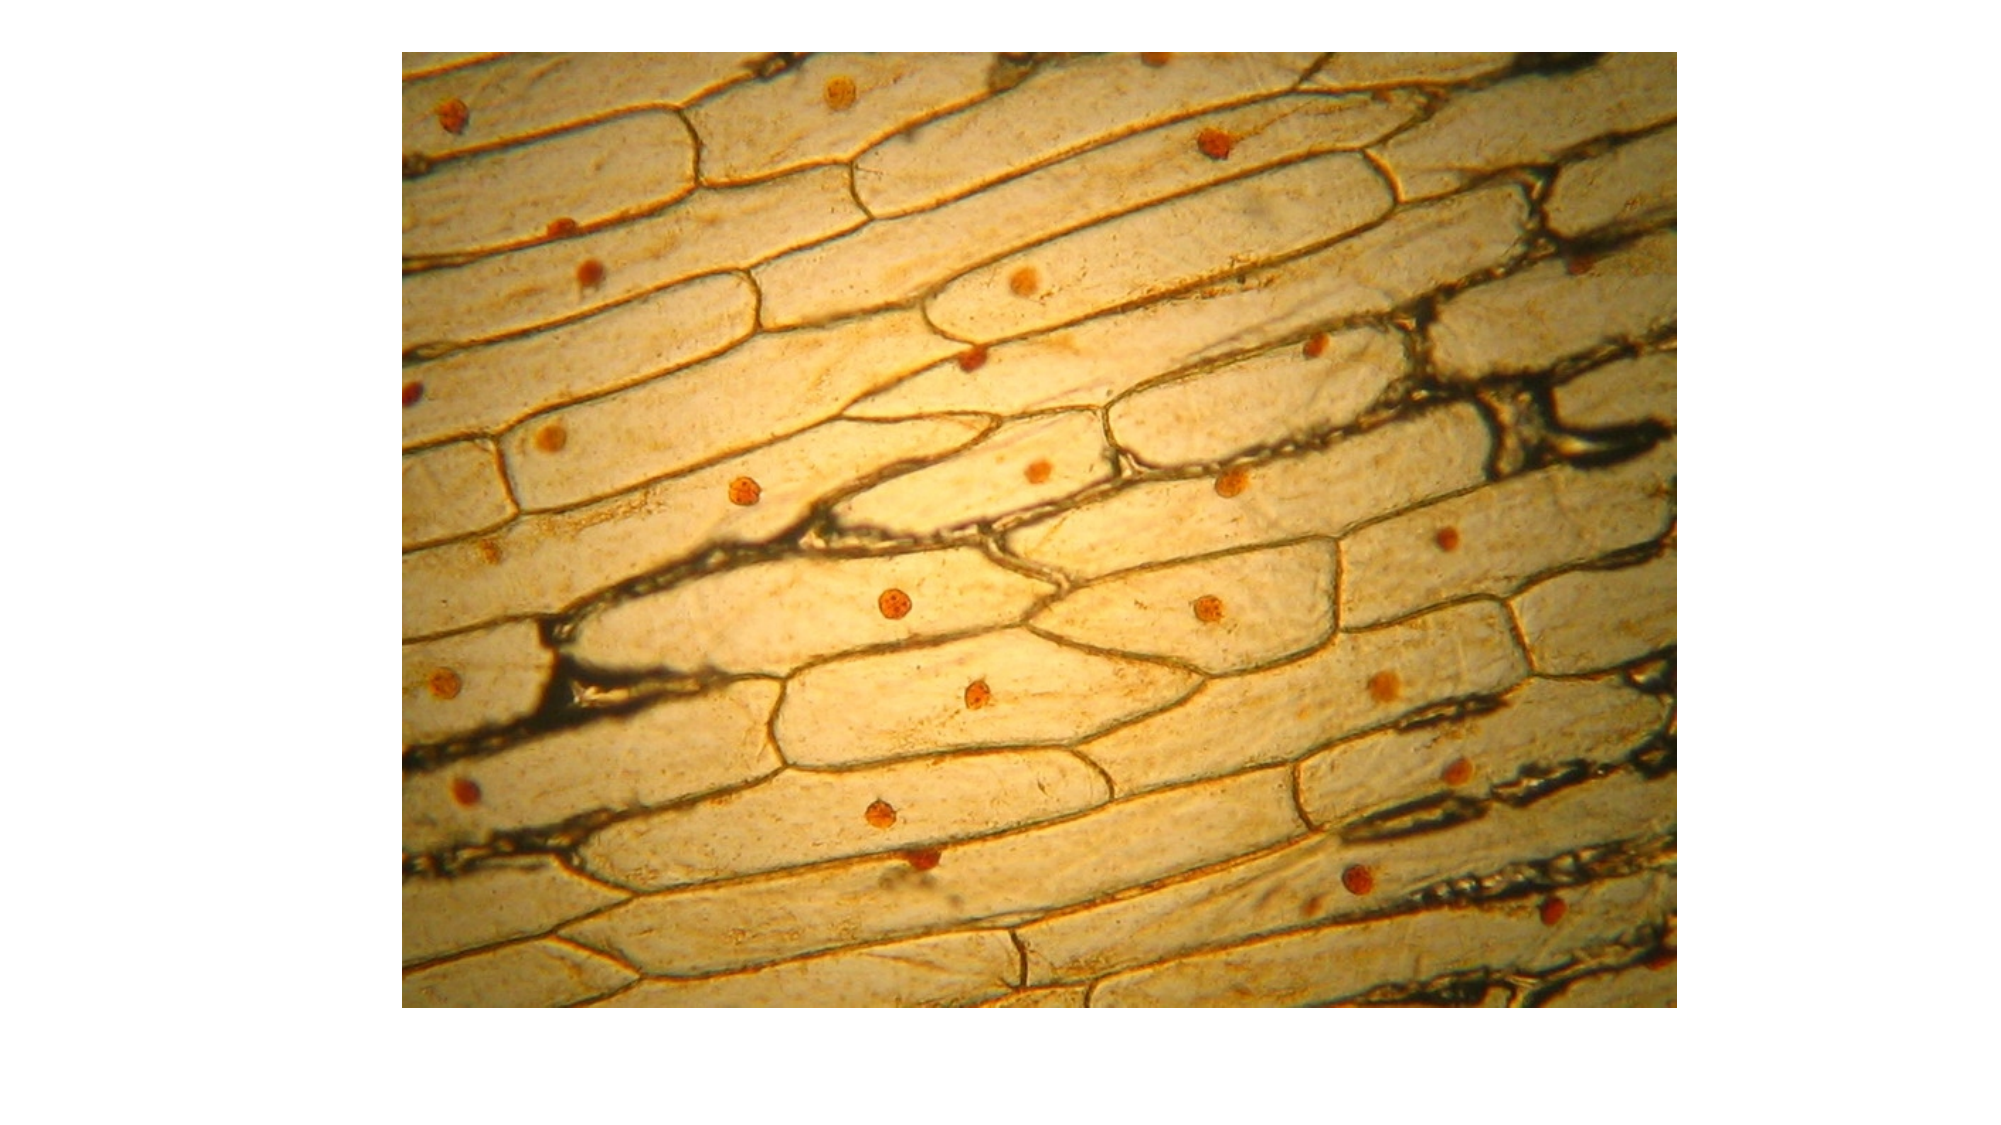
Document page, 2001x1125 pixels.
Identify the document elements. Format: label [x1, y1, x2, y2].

picture [402, 52, 1677, 1008]
